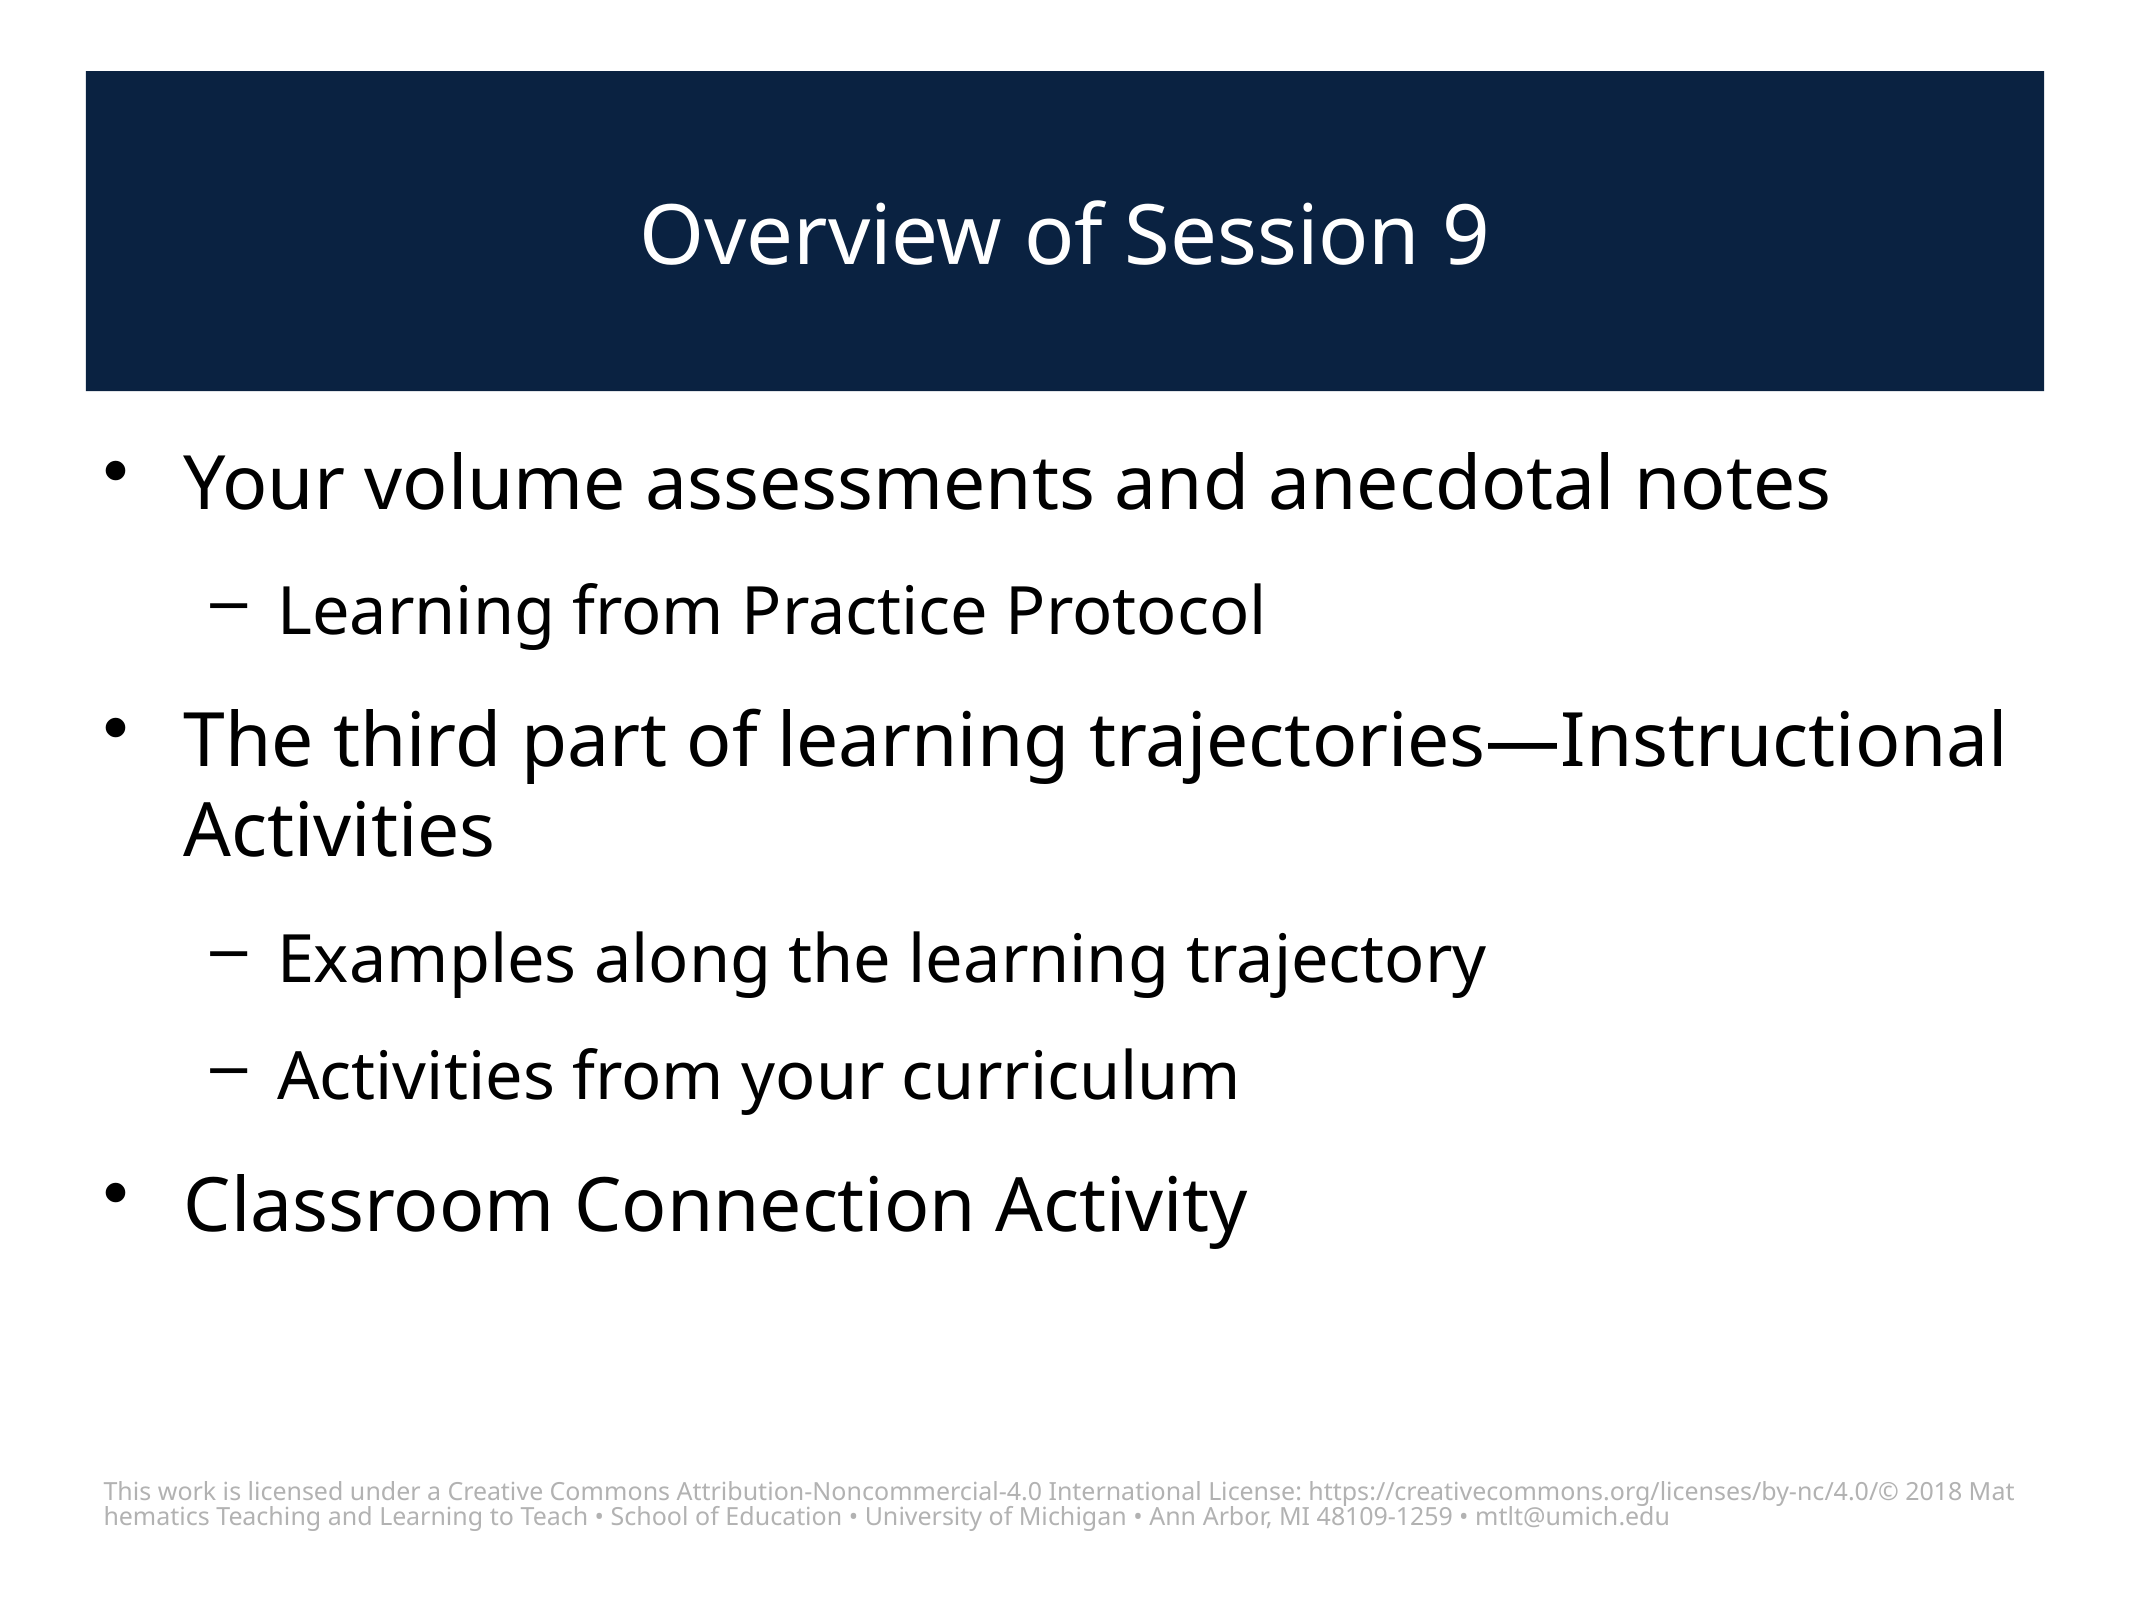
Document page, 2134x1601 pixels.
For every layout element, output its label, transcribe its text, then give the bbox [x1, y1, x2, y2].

list Your volume assessments and anecdotal notes Learning from Practice Protocol The third part of learning trajectories—Instructional Activities Examples along the learning trajectory Activities from your curriculum Classroom Connection Activity [88, 426, 2045, 1430]
footer This work is licensed under a Creative Commons Attribution-Noncommercial-4.0 International License: https://creativecommons.org/licenses/by-nc/4.0/ © 2018 Mathematics Teaching and Learning to Teach • School of Education • University of Michigan • Ann Arbor, MI 48109-1259 • mtlt@umich.edu [88, 1436, 2045, 1548]
title Overview of Session 9 [85, 71, 2045, 392]
